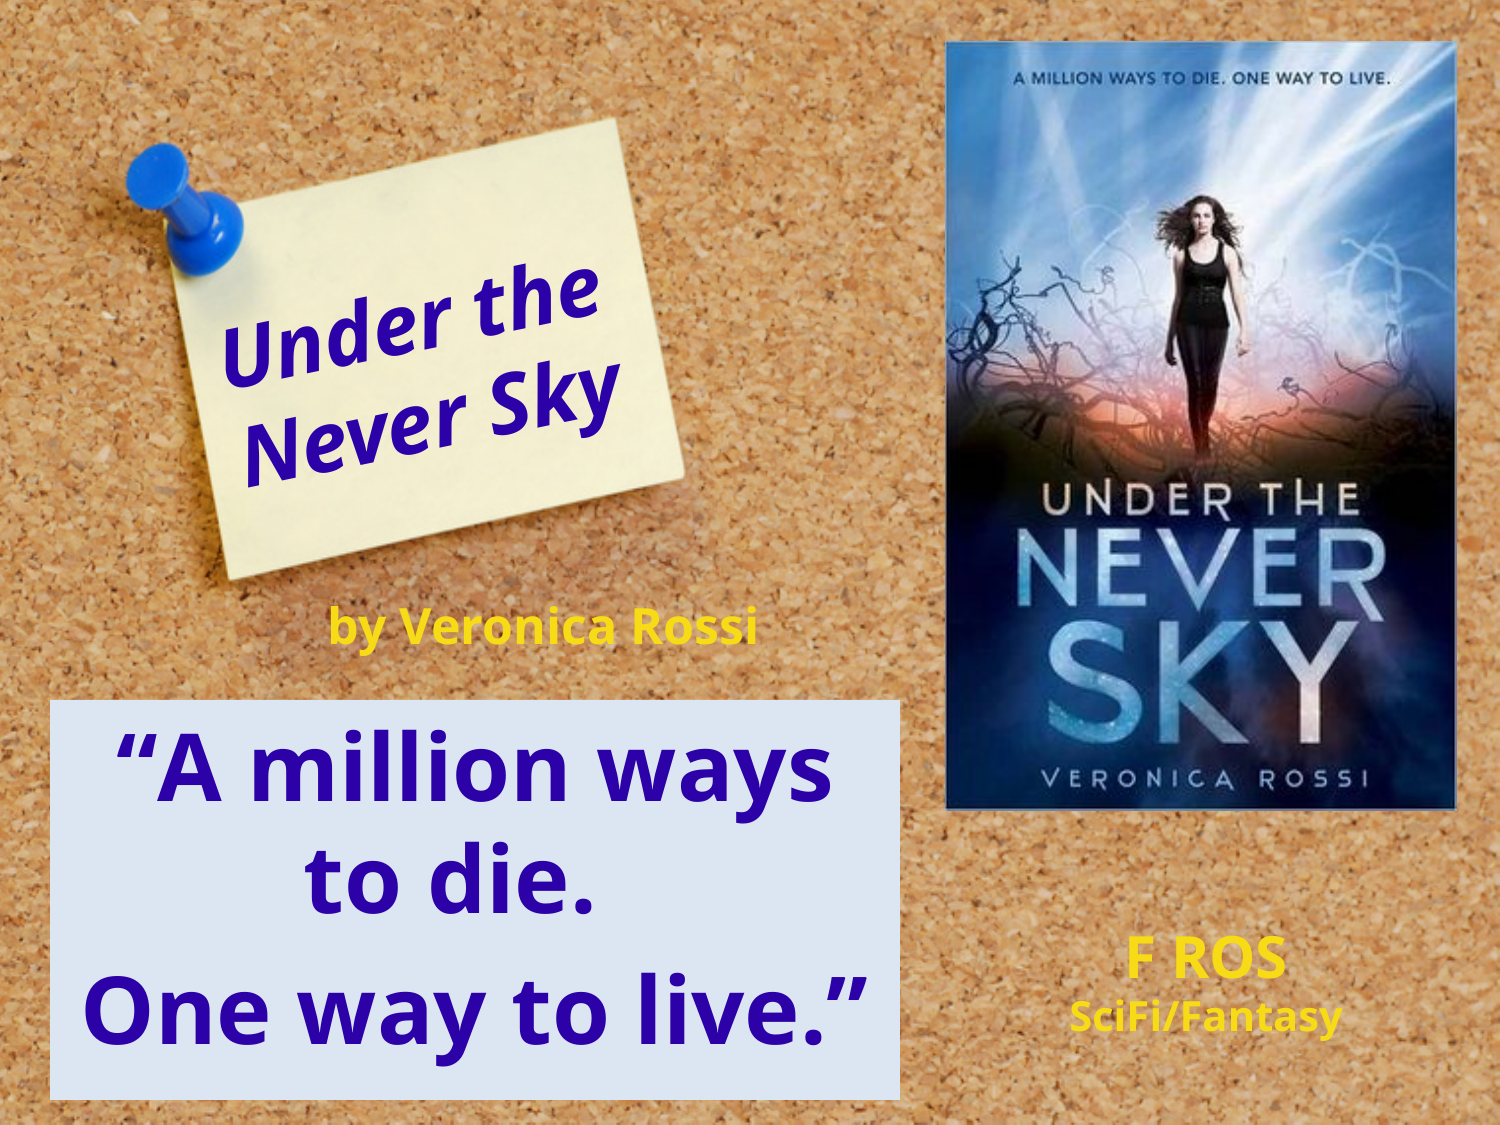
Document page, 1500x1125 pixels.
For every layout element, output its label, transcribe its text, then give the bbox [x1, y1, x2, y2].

text_box by Veronica Rossi [150, 587, 938, 663]
text_box F ROS SciFi/Fantasy [1037, 912, 1375, 1048]
list “A million ways to die. One way to live.” [50, 699, 900, 1100]
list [944, 41, 1457, 811]
title Under the Never Sky [162, 174, 676, 561]
picture [0, 0, 1500, 1125]
